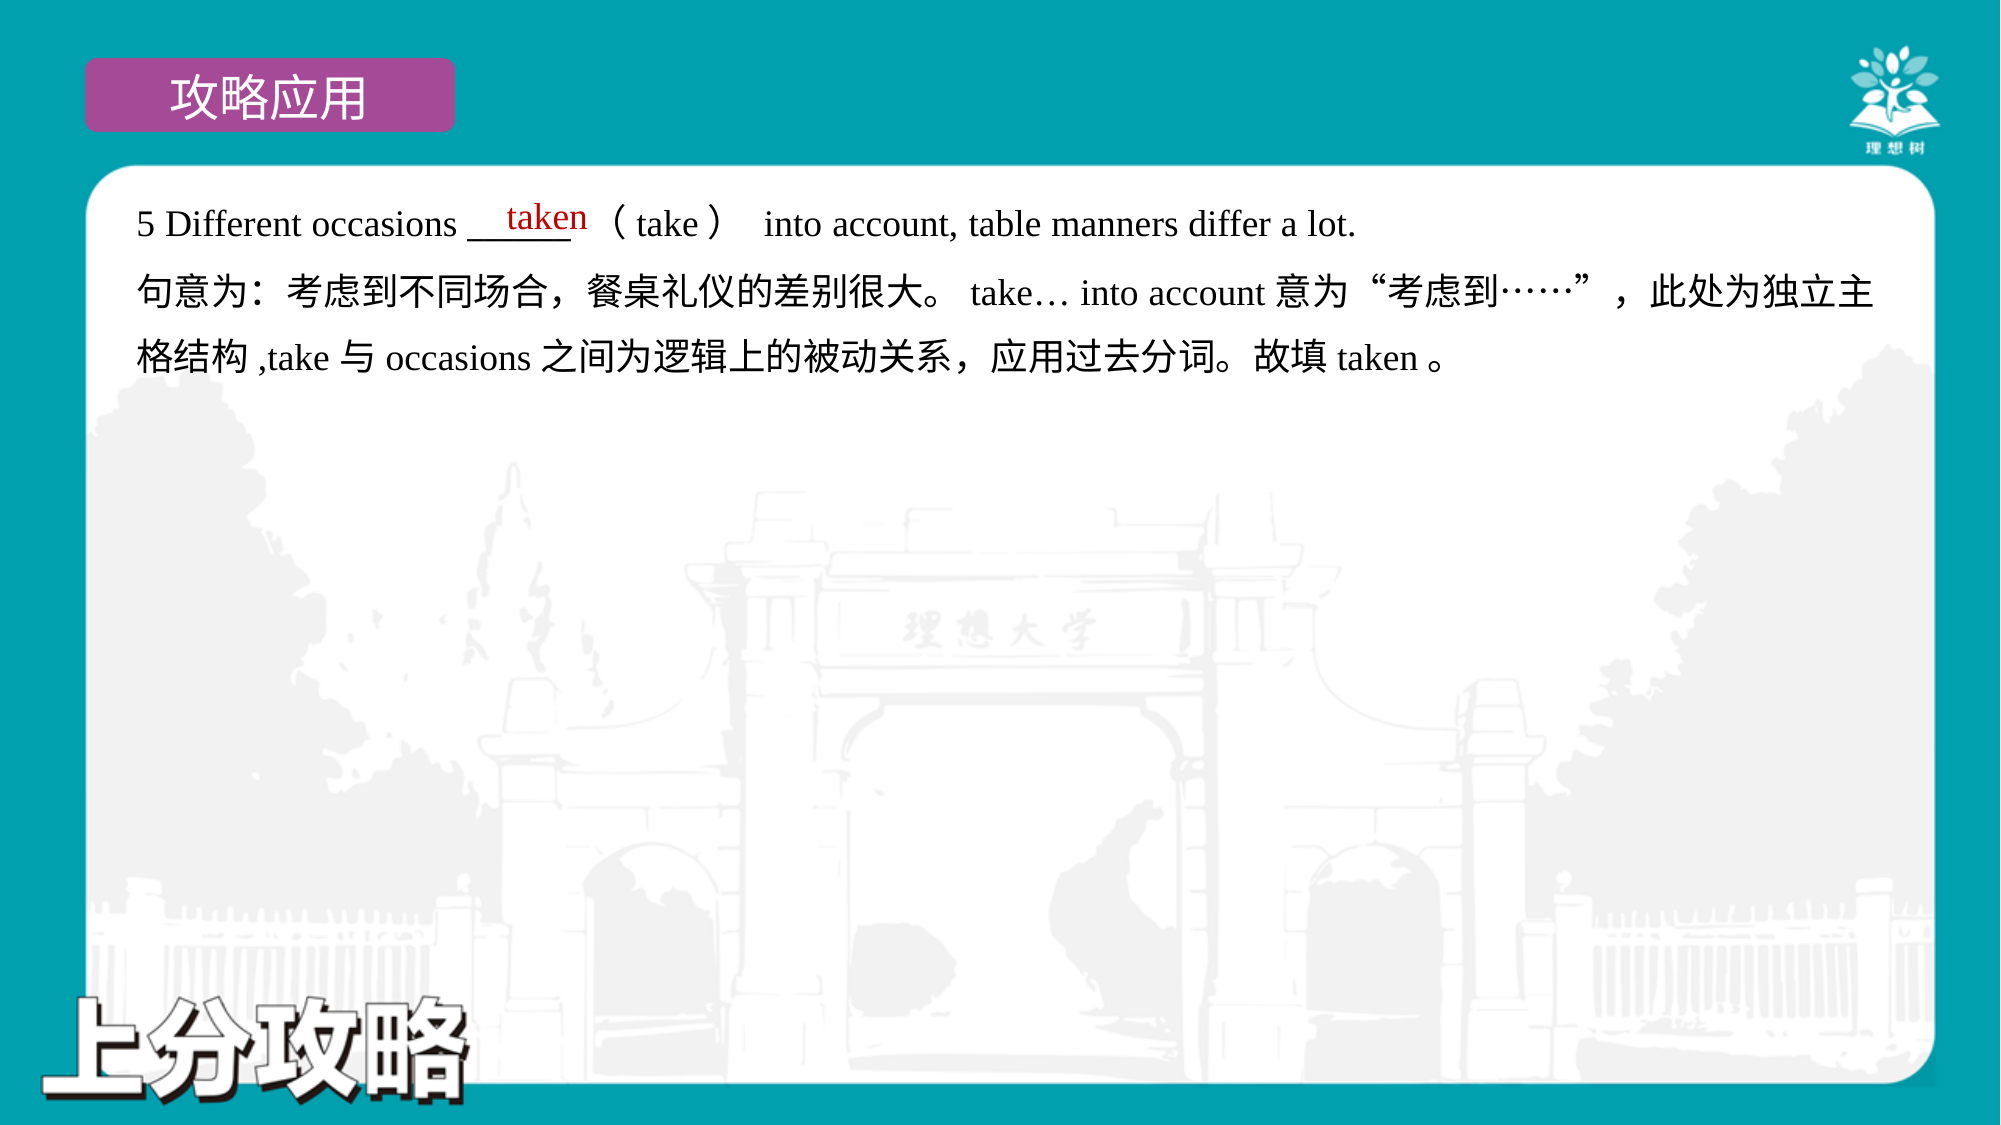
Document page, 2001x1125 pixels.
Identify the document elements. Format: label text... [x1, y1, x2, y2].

text_box 5 Different occasions ______ （take） into account, table manners differ a lot. [136, 176, 1865, 237]
text_box 句意为：考虑到不同场合，餐桌礼仪的差别很大。take… into account意为“考虑到……”，此处为独立主 格结构,take与occasions之间为逻辑上的被动关系，应用过去分词。故填taken。 [136, 244, 1865, 371]
picture [0, 0, 2000, 1125]
text_box taken [492, 170, 602, 230]
